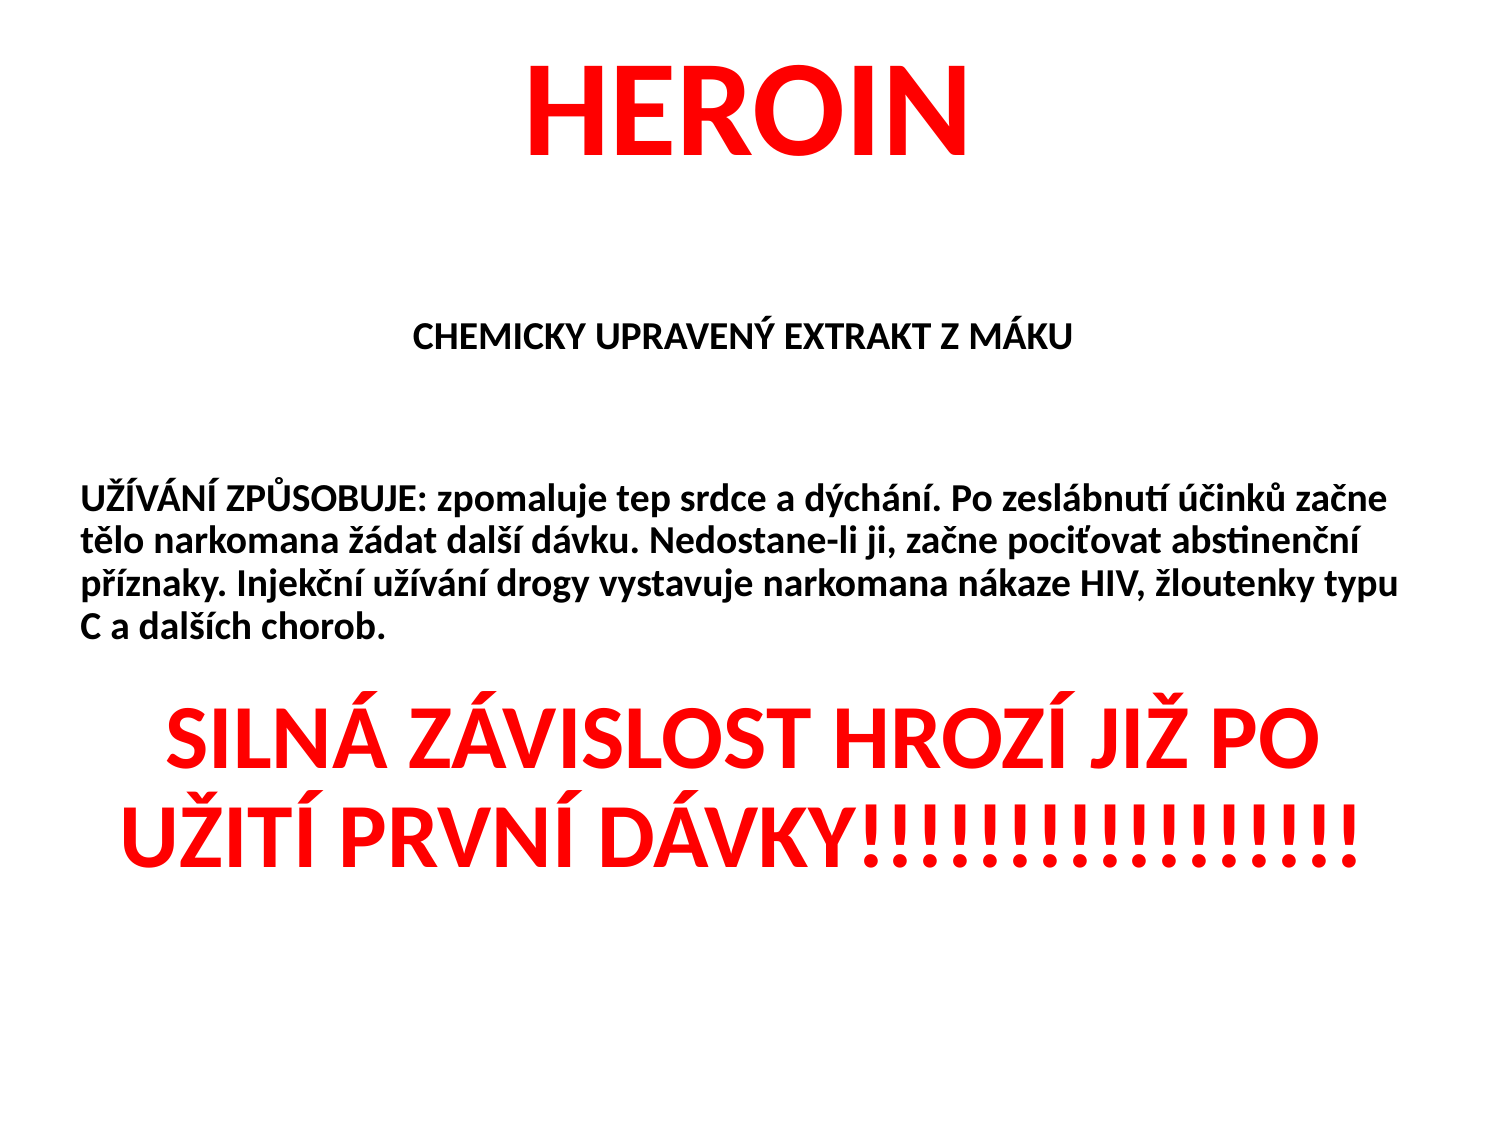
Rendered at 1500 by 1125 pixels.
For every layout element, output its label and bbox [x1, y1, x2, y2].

text_box [58, 46, 1439, 176]
text_box [46, 228, 1430, 897]
